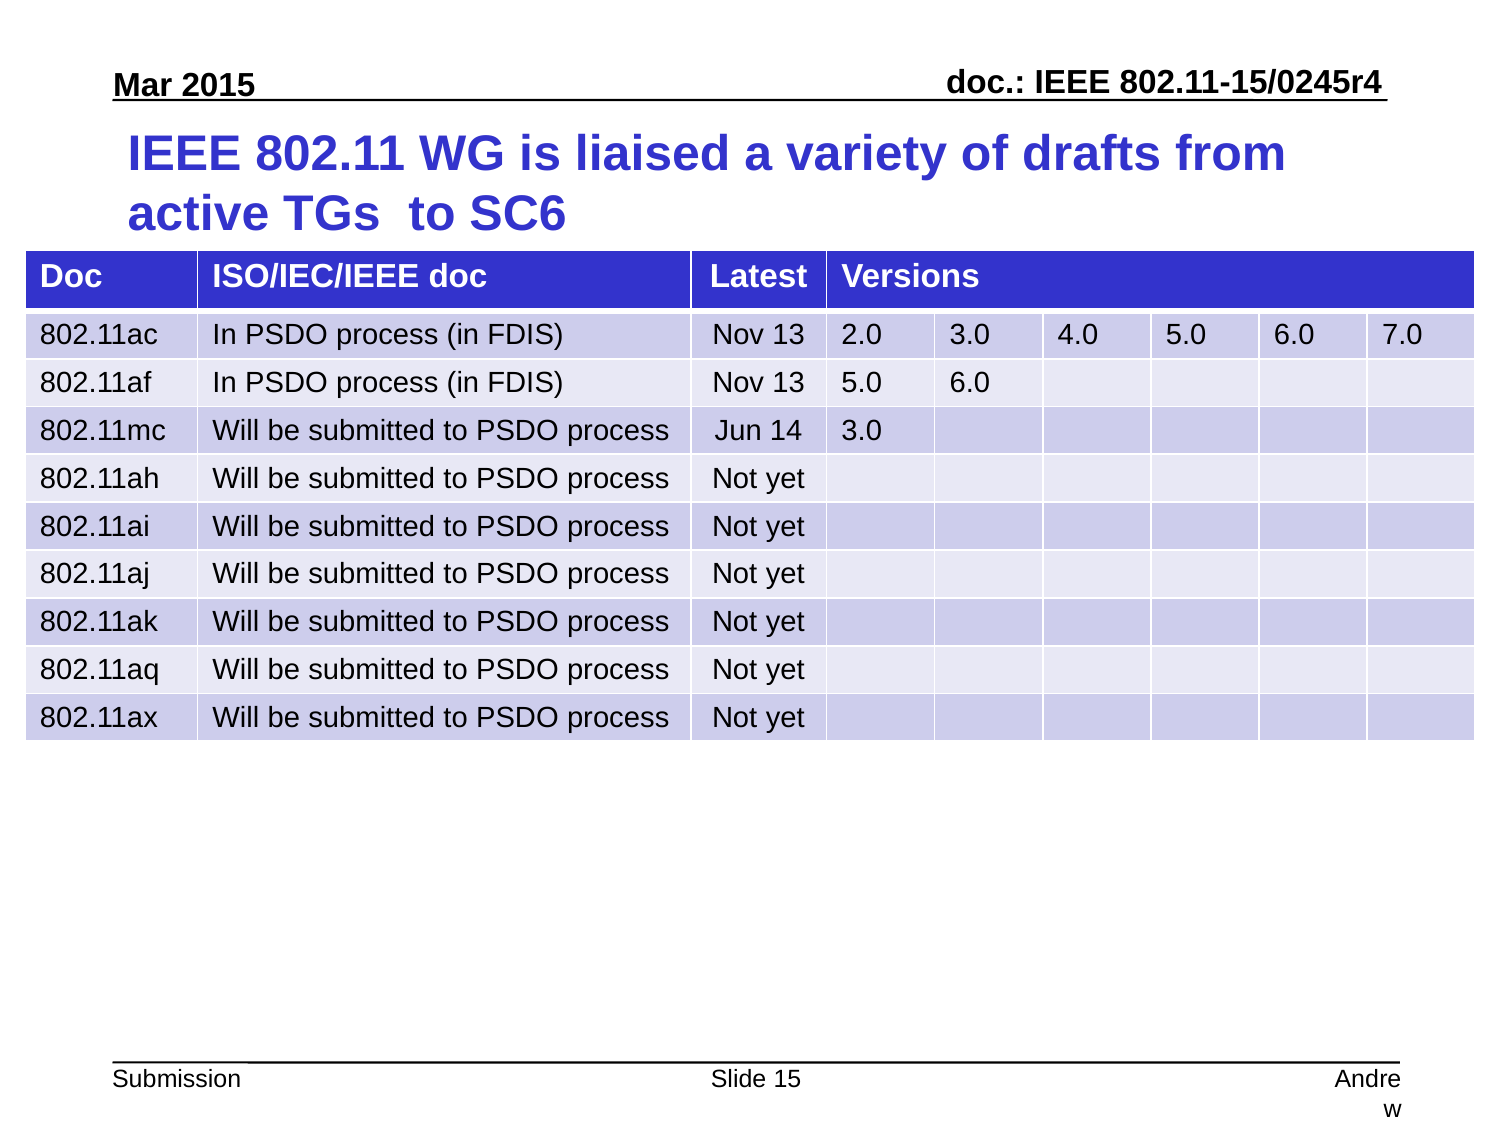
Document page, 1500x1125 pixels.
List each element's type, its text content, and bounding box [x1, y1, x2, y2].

table_cell [935, 599, 1042, 645]
table_cell [935, 503, 1042, 549]
table_cell 5.0 [1152, 314, 1258, 358]
table_cell [1044, 694, 1150, 740]
table_cell 802.11mc [26, 407, 197, 453]
table_cell Not yet [692, 599, 826, 645]
table_cell [827, 503, 934, 549]
table_cell 802.11ak [26, 599, 197, 645]
table_cell 802.11af [26, 360, 197, 406]
table_cell [1044, 407, 1150, 453]
table_cell Not yet [692, 647, 826, 693]
table_cell [935, 455, 1042, 501]
table_cell 2.0 [827, 314, 934, 358]
table_cell Will be submitted to PSDO process [198, 599, 690, 645]
table_cell [1152, 407, 1258, 453]
table_cell 802.11ac [26, 314, 197, 358]
table_cell 802.11aj [26, 551, 197, 597]
footer Andrew Myles, Cisco [1320, 1061, 1402, 1093]
table_cell Will be submitted to PSDO process [198, 647, 690, 693]
table_cell 5.0 [827, 360, 934, 406]
table_cell [1044, 599, 1150, 645]
table_cell 802.11ax [26, 694, 197, 740]
table_cell [1368, 551, 1474, 597]
table_cell [827, 599, 934, 645]
table_cell [1152, 599, 1258, 645]
table_header Doc [26, 251, 197, 308]
table_cell 802.11aq [26, 647, 197, 693]
table_header ISO/IEC/IEEE doc [198, 251, 690, 308]
table_cell Not yet [692, 503, 826, 549]
table_cell Jun 14 [692, 407, 826, 453]
table_cell [1044, 647, 1150, 693]
table_cell [1260, 647, 1366, 693]
table_cell [1260, 503, 1366, 549]
table_cell [935, 694, 1042, 740]
table_cell [935, 407, 1042, 453]
table_cell [1260, 599, 1366, 645]
table_cell In PSDO process (in FDIS) [198, 360, 690, 406]
table_cell [935, 647, 1042, 693]
table_cell 4.0 [1044, 314, 1150, 358]
table_cell 6.0 [935, 360, 1042, 406]
table_cell [1152, 360, 1258, 406]
table_cell Not yet [692, 694, 826, 740]
table_cell Will be submitted to PSDO process [198, 694, 690, 740]
title IEEE 802.11 WG is liaised a variety of drafts from active TGs to SC6 [112, 112, 1388, 249]
table_cell Will be submitted to PSDO process [198, 407, 690, 453]
table_cell [1044, 455, 1150, 501]
table_cell [827, 694, 934, 740]
table_cell [827, 551, 934, 597]
table_header Latest [692, 251, 826, 308]
table_cell [1044, 551, 1150, 597]
table_cell [1368, 407, 1474, 453]
table_cell 3.0 [827, 407, 934, 453]
table_cell [1044, 503, 1150, 549]
table_cell Nov 13 [692, 360, 826, 406]
table_cell [935, 551, 1042, 597]
table_cell 802.11ah [26, 455, 197, 501]
table_cell [1368, 455, 1474, 501]
table_cell In PSDO process (in FDIS) [198, 314, 690, 358]
table_header Versions [827, 251, 1474, 308]
table_cell [1368, 503, 1474, 549]
table_cell [1260, 360, 1366, 406]
table_cell [1152, 455, 1258, 501]
table_cell Nov 13 [692, 314, 826, 358]
table_cell [1152, 647, 1258, 693]
table_cell [827, 455, 934, 501]
table_cell [1152, 551, 1258, 597]
table_cell Not yet [692, 455, 826, 501]
table_cell [1368, 694, 1474, 740]
table_cell [1260, 455, 1366, 501]
table_cell Will be submitted to PSDO process [198, 455, 690, 501]
table_cell 802.11ai [26, 503, 197, 549]
table_cell [1260, 694, 1366, 740]
table_cell [1368, 647, 1474, 693]
table_cell [1260, 551, 1366, 597]
table_cell 7.0 [1368, 314, 1474, 358]
table_cell [1260, 407, 1366, 453]
table_cell [1152, 503, 1258, 549]
table_cell [1044, 360, 1150, 406]
slide_number Slide 15 [709, 1061, 803, 1093]
table_cell Will be submitted to PSDO process [198, 551, 690, 597]
table_cell 3.0 [935, 314, 1042, 358]
table_cell Not yet [692, 551, 826, 597]
table_cell [827, 647, 934, 693]
table_cell 6.0 [1260, 314, 1366, 358]
table_cell [1152, 694, 1258, 740]
table_cell [1368, 360, 1474, 406]
table_cell [1368, 599, 1474, 645]
table_cell Will be submitted to PSDO process [198, 503, 690, 549]
